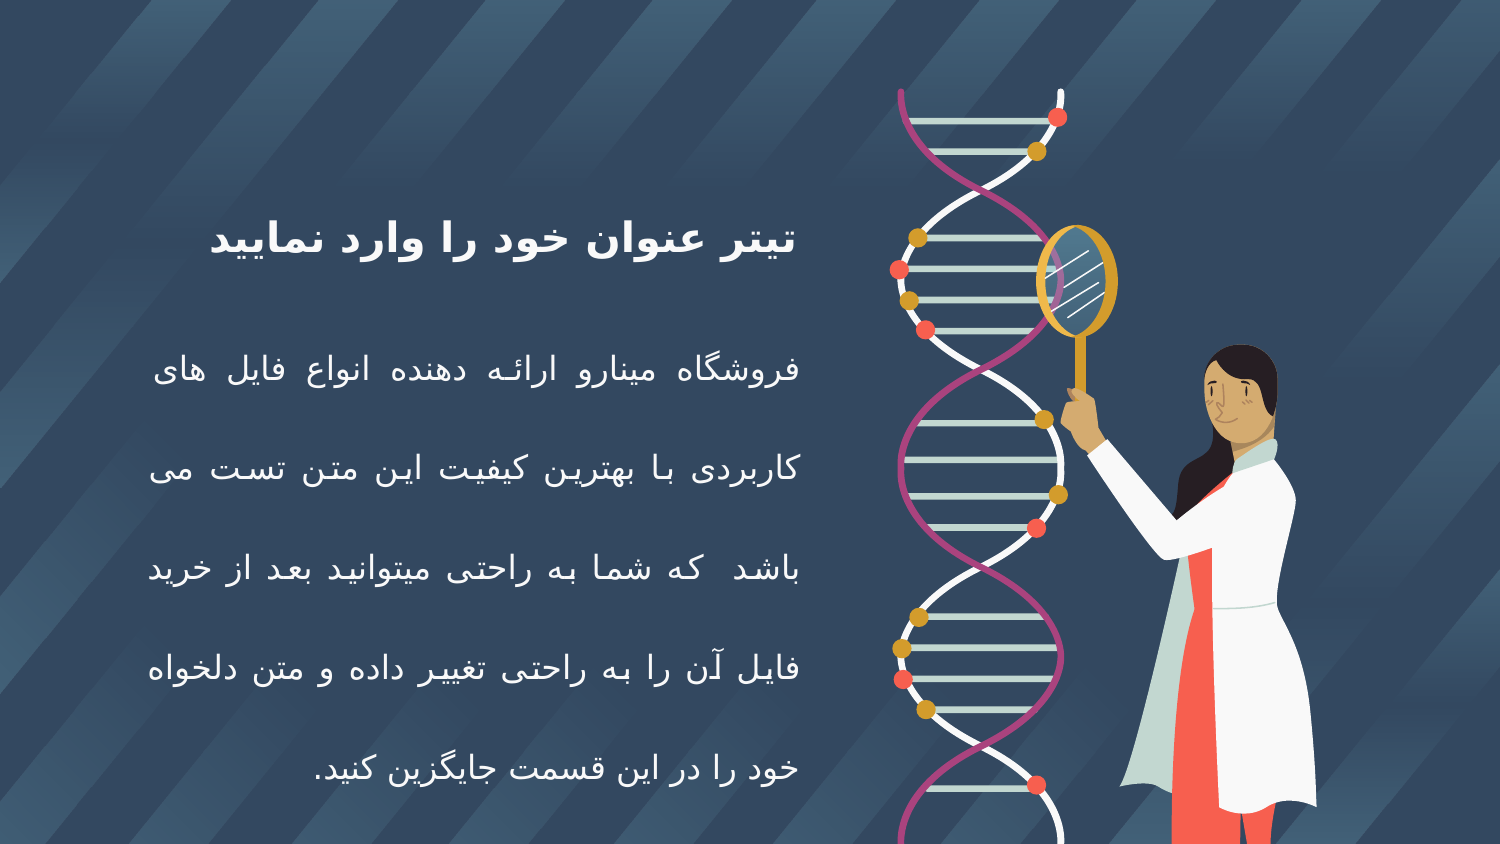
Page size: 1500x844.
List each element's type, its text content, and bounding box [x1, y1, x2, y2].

text_box تیتر عنوان خود را وارد نمایید [165, 203, 812, 269]
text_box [889, 88, 1072, 844]
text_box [1035, 224, 1317, 844]
text_box فروشگاه مینارو ارائه دهنده انواع فایل های کاربردی با بهترین کیفیت این متن تست می باشد که شما به راحتی میتوانید بعد از خرید فایل آن را به راحتی تغییر داده و متن دلخواه خود را در این قسمت جایگزین کنید. [129, 279, 816, 794]
